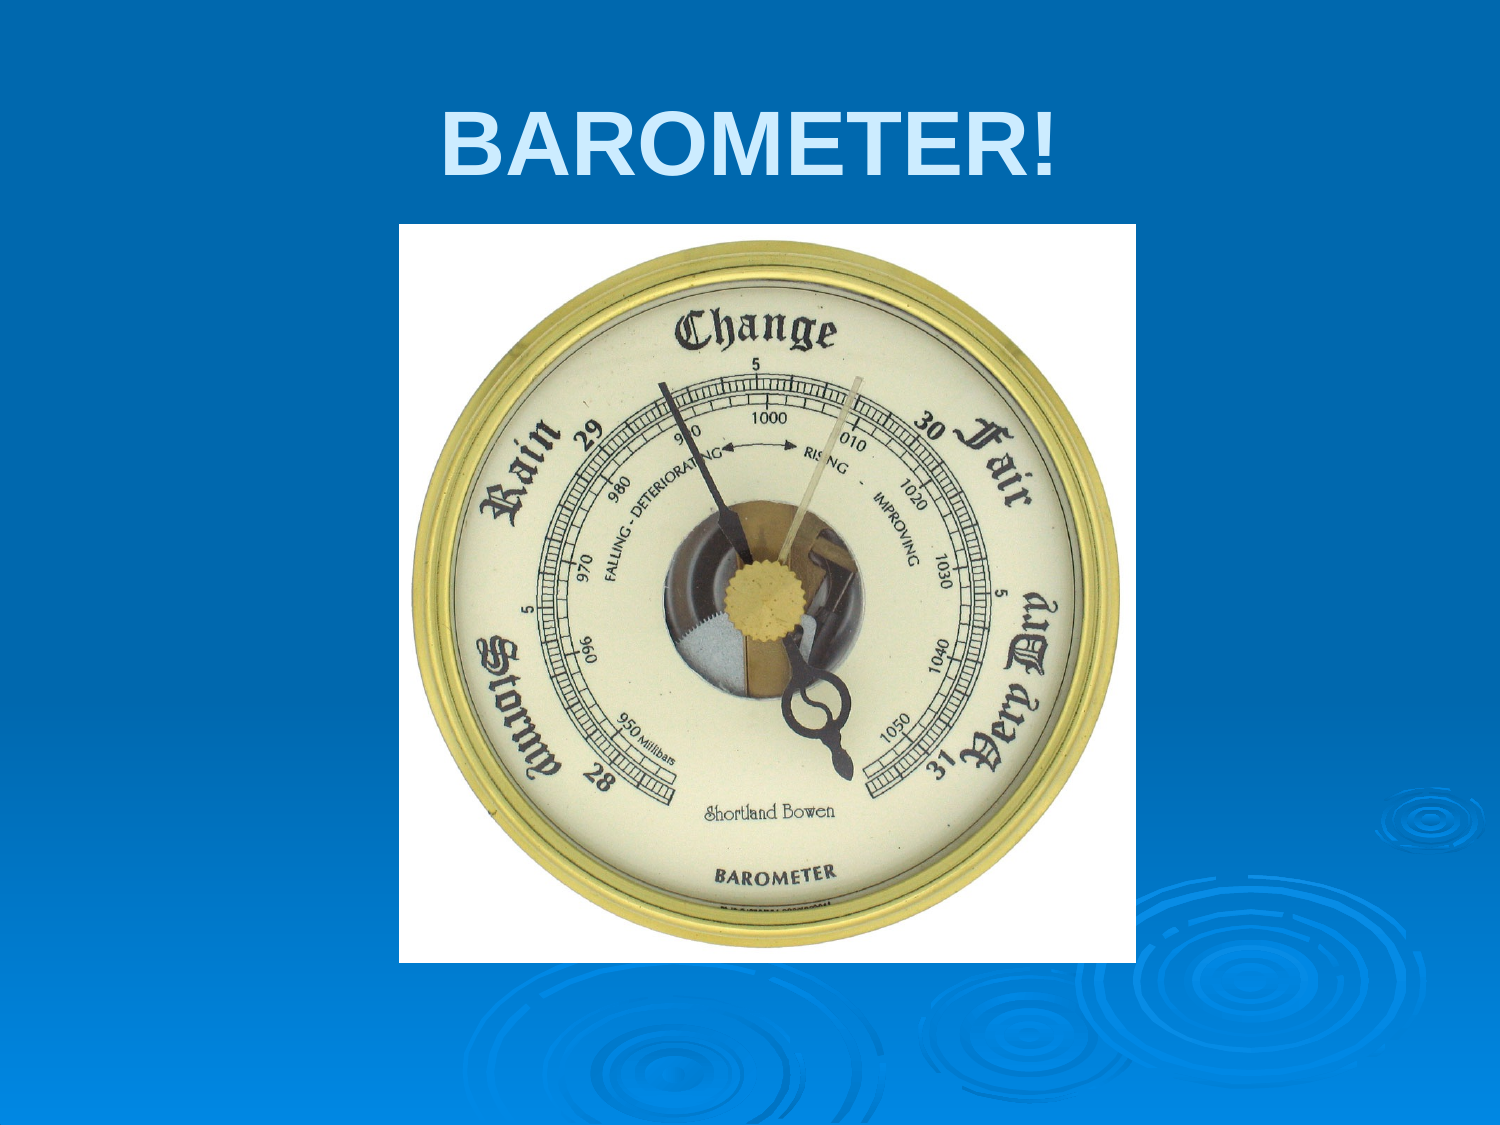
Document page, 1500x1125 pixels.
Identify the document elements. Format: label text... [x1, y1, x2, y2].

title BAROMETER! [74, 45, 1426, 234]
picture [399, 224, 1136, 963]
